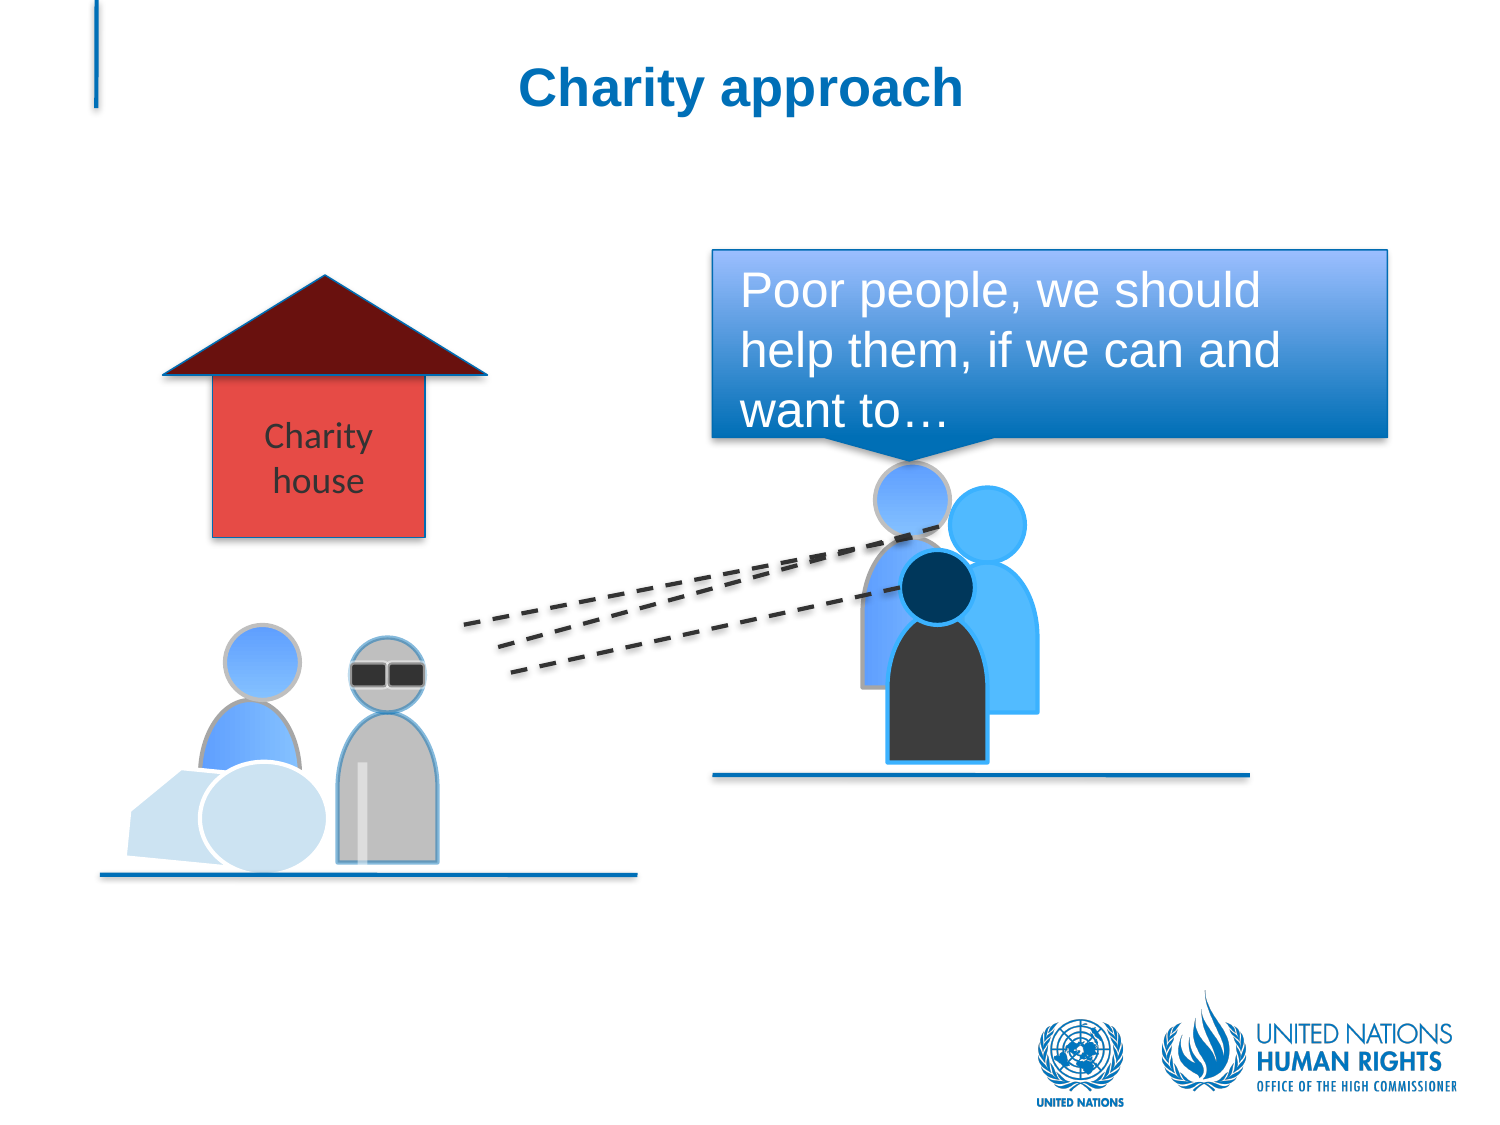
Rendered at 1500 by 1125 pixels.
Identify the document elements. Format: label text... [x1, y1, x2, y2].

text_box [347, 660, 387, 690]
text_box [350, 635, 425, 661]
text_box [885, 619, 990, 765]
text_box [860, 684, 885, 690]
text_box [222, 622, 303, 703]
text_box [711, 249, 725, 360]
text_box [651, 684, 776, 815]
text_box [947, 485, 1028, 565]
text_box [197, 759, 331, 871]
text_box [1375, 249, 1389, 439]
text_box [335, 713, 440, 865]
picture [1037, 990, 1457, 1107]
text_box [462, 499, 646, 626]
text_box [651, 362, 776, 585]
text_box [385, 660, 428, 690]
text_box [897, 547, 978, 628]
text_box [963, 563, 1040, 715]
text_box [904, 611, 912, 627]
text_box [122, 765, 227, 870]
title Charity approach [121, 45, 1363, 224]
text_box Poor people, we should help them, if we can and want to… [725, 249, 1375, 445]
text_box Charity house [212, 385, 426, 538]
text_box [879, 539, 940, 585]
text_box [779, 499, 876, 585]
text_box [499, 587, 901, 676]
text_box [198, 698, 302, 770]
text_box [849, 445, 970, 462]
text_box [350, 689, 425, 715]
text_box [161, 274, 489, 376]
text_box [872, 465, 953, 540]
